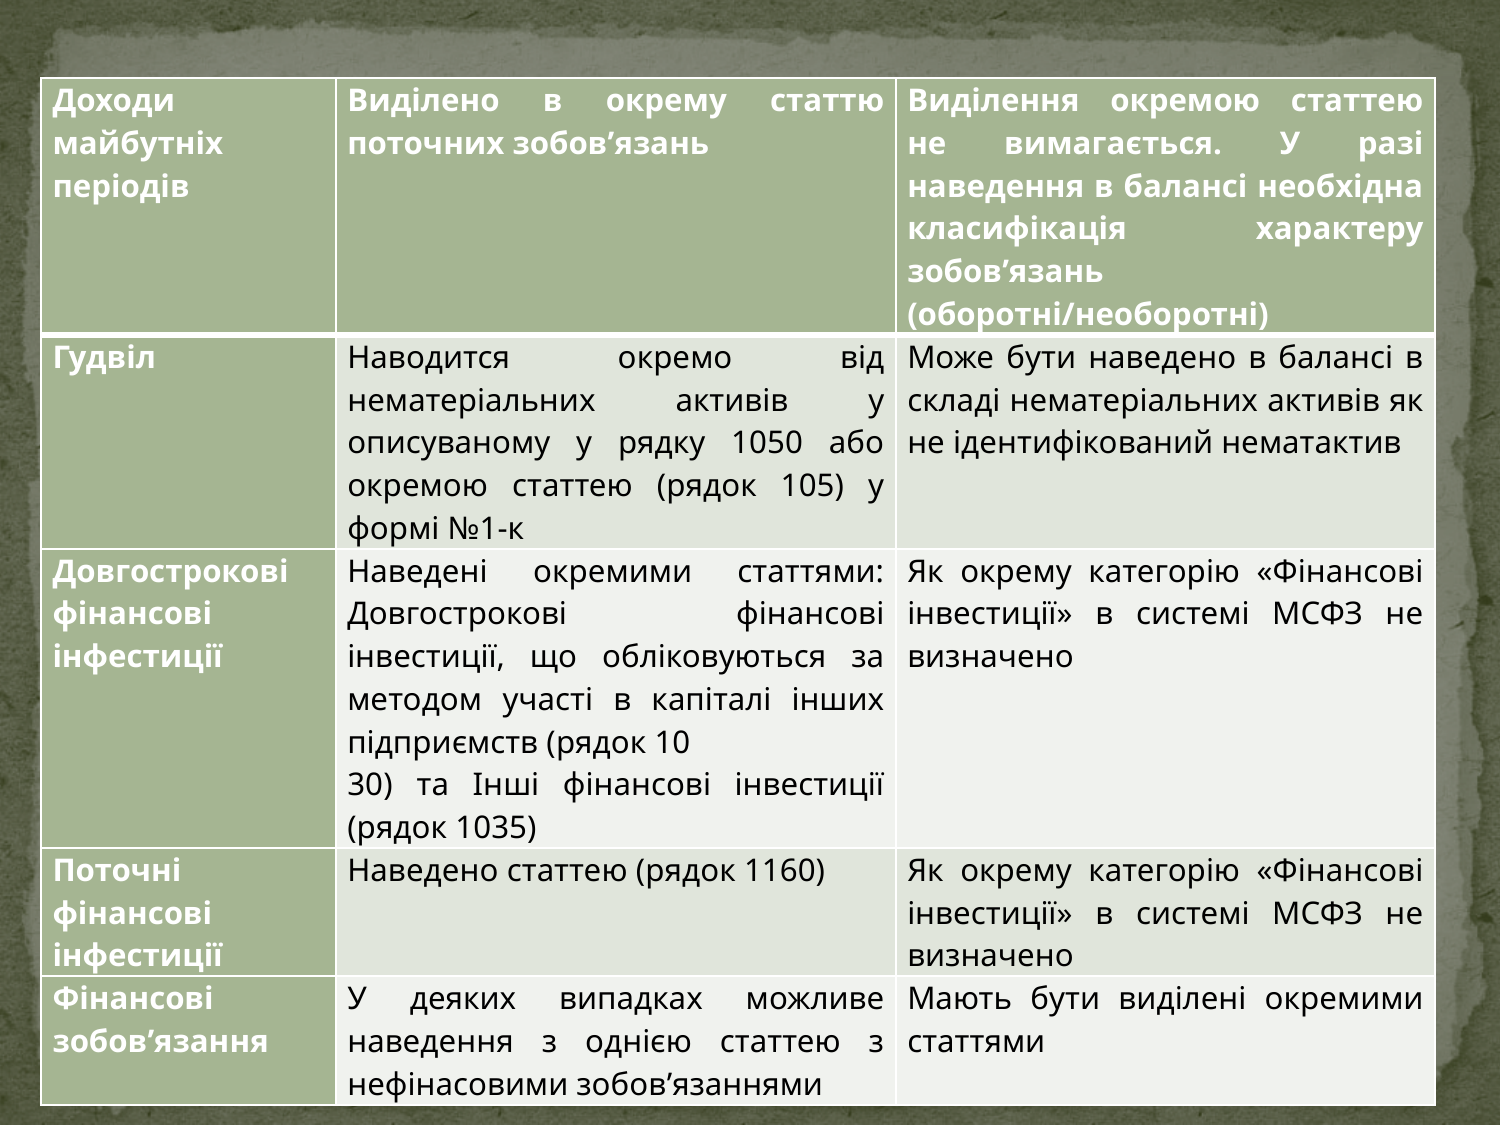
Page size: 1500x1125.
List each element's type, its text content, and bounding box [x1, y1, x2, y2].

table_cell Гудвіл [42, 338, 335, 548]
table_cell Мають бути виділені окремими статтями [897, 977, 1434, 1104]
table_cell Як окрему категорію «Фінансові інвестиції» в системі МСФЗ не визначено [897, 849, 1434, 975]
table_cell Наводится окремо від нематеріальних активів у описуваному у рядку 1050 або окремою статтею (рядок 105) у формі №1-к [337, 338, 895, 548]
table_header Виділення окремою статтею не вимагається. У разі наведення в балансі необхідна класифікація характеру зобов’язань (оборотні/необоротні) [897, 79, 1434, 332]
table_header Виділено в окрему статтю поточних зобов’язань [337, 79, 895, 332]
table_cell У деяких випадках можливе наведення з однією статтею з нефінасовими зобов’язаннями [337, 977, 895, 1104]
table_cell Наведені окремими статтями: Довгострокові фінансові інвестиції, що обліковуються за методом участі в капіталі інших підприємств (рядок 10 30) та Інші фінансові інвестиції (рядок 1035) [337, 550, 895, 847]
table_cell Як окрему категорію «Фінансові інвестиції» в системі МСФЗ не визначено [897, 550, 1434, 847]
table_cell Довгострокові фінансові інфестиції [42, 550, 335, 847]
table_cell Наведено статтею (рядок 1160) [337, 849, 895, 975]
table_header Доходи майбутніх періодів [42, 79, 335, 332]
table_cell Може бути наведено в балансі в складі нематеріальних активів як не ідентифікований нематактив [897, 338, 1434, 548]
table_cell Поточні фінансові інфестиції [42, 849, 335, 975]
table_cell Фінансові зобов’язання [42, 977, 335, 1104]
